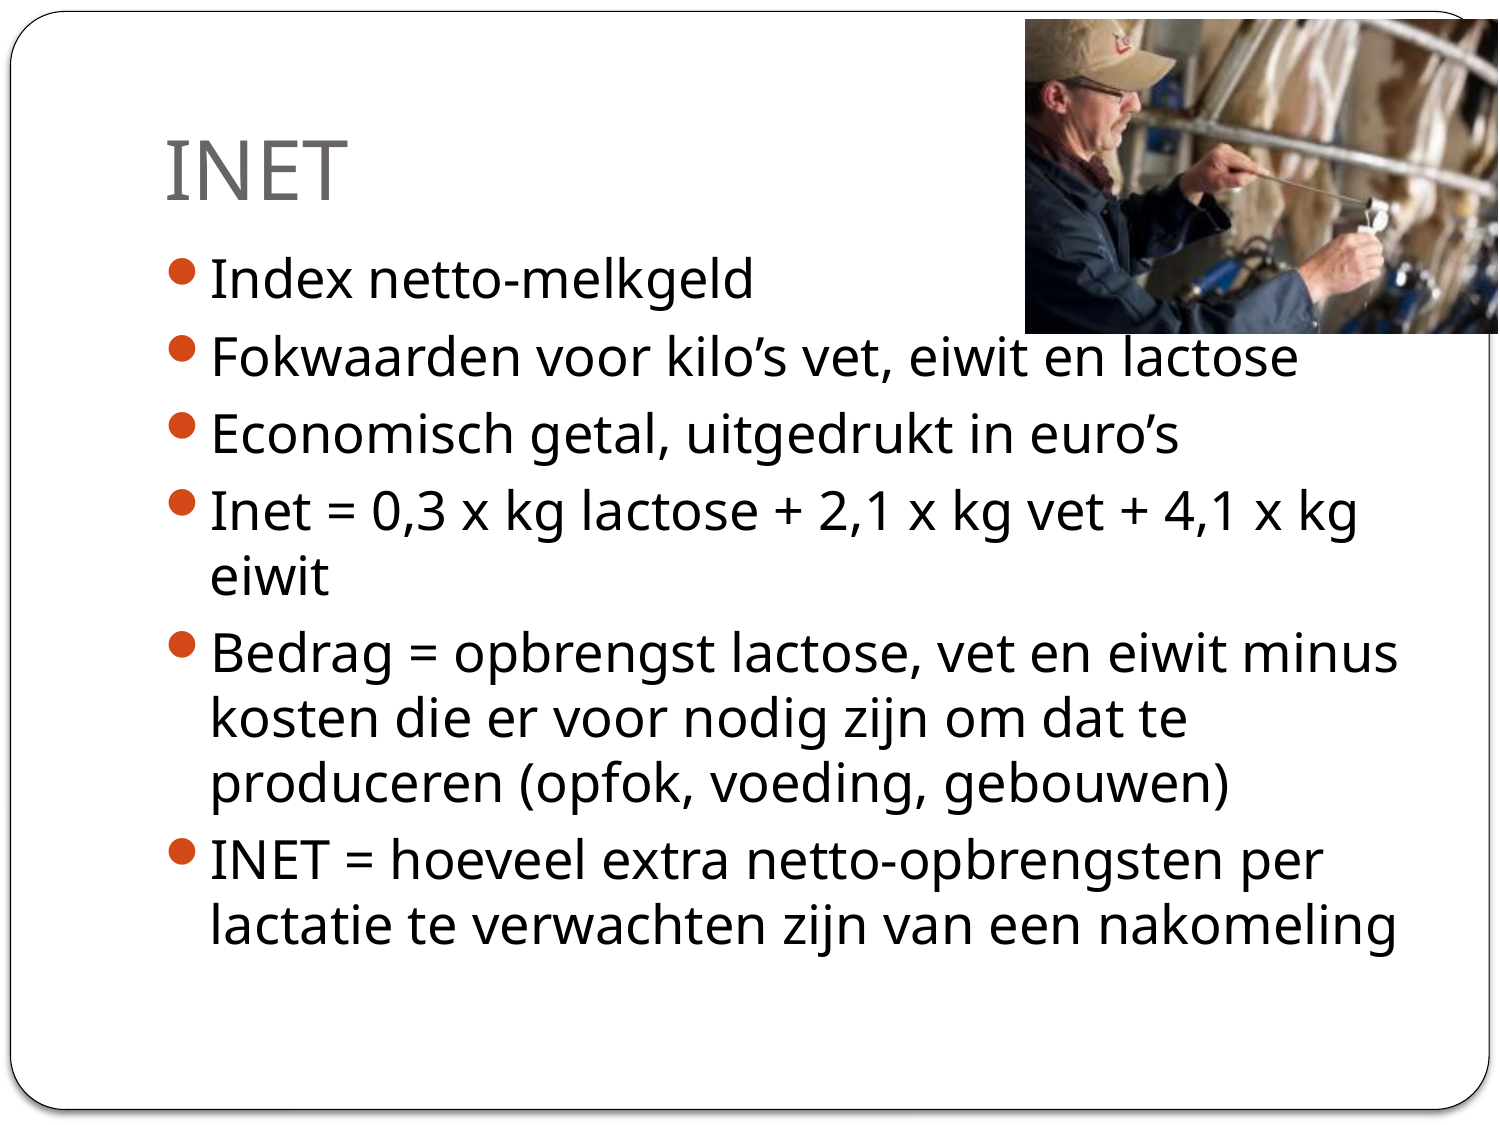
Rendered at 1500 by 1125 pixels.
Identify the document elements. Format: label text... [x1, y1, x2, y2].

list Index netto-melkgeld Fokwaarden voor kilo’s vet, eiwit en lactose Economisch getal, uitgedrukt in euro’s Inet = 0,3 x kg lactose + 2,1 x kg vet + 4,1 x kg eiwit Bedrag = opbrengst lactose, vet en eiwit minus kosten die er voor nodig zijn om dat te produceren (opfok, voeding, gebouwen) INET = hoeveel extra netto-opbrengsten per lactatie te verwachten zijn van een nakomeling [150, 237, 1425, 988]
title INET [150, 45, 1019, 233]
picture [1025, 18, 1498, 334]
